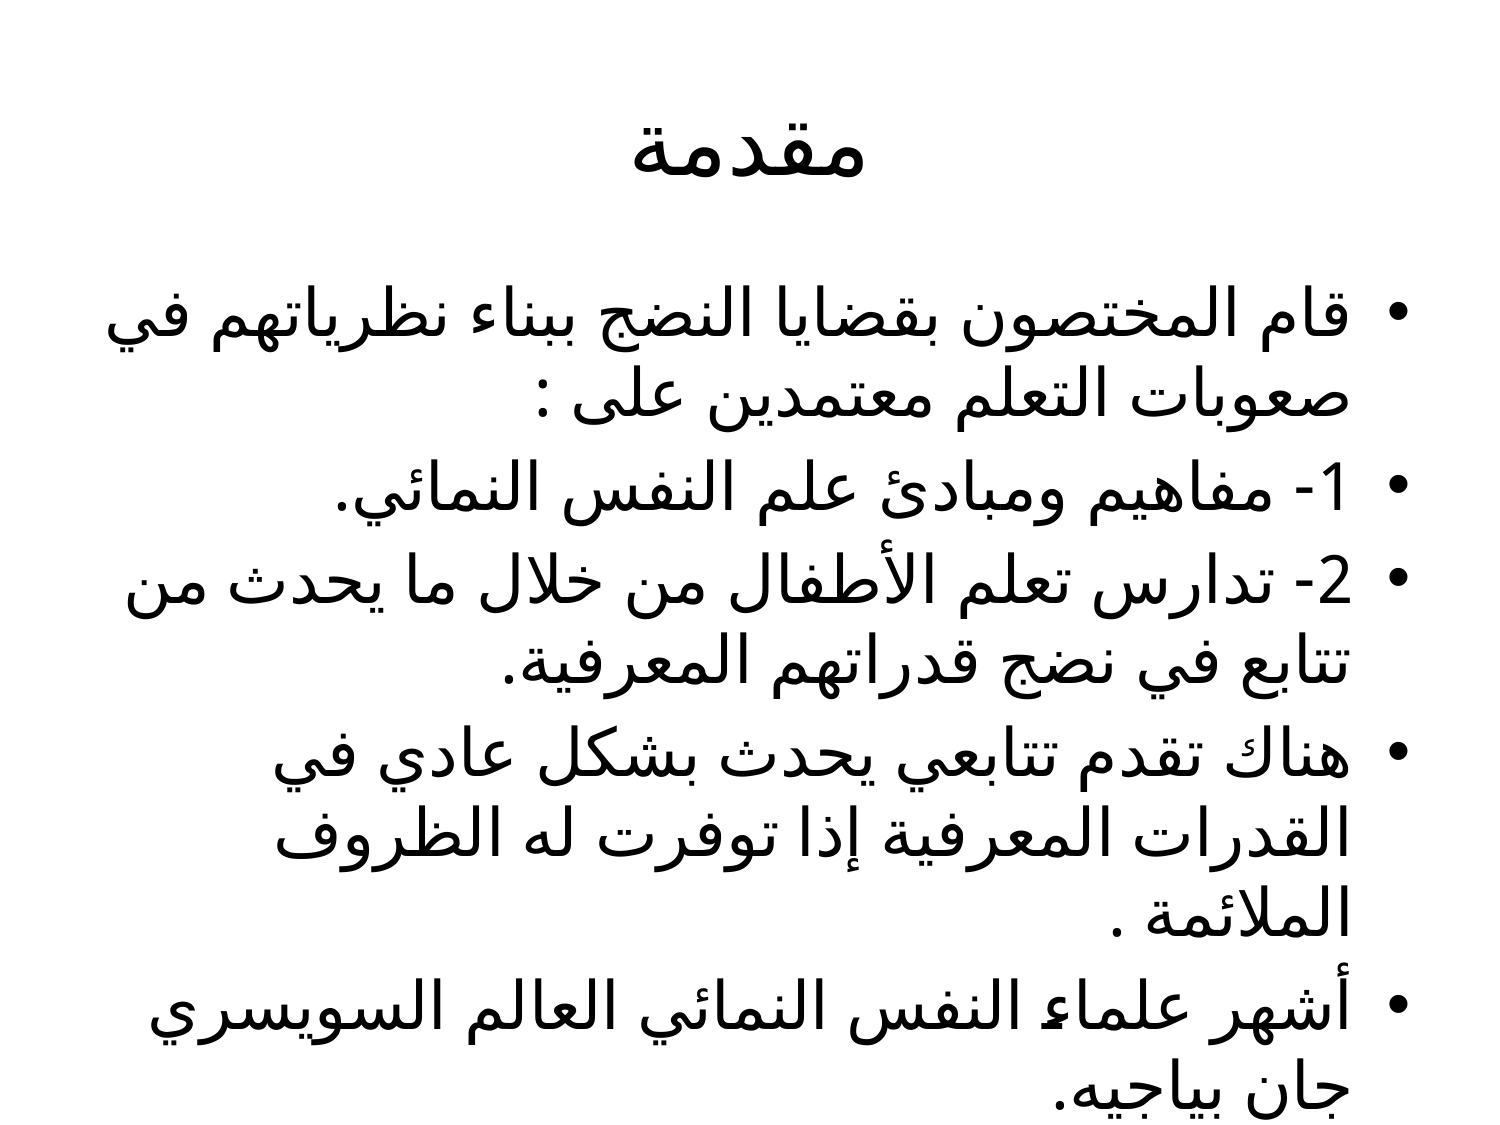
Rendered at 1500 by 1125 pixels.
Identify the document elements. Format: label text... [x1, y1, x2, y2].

title مقدمة [75, 45, 1425, 233]
list قام المختصون بقضايا النضج ببناء نظرياتهم في صعوبات التعلم معتمدين على : 1- مفاهيم ومبادئ علم النفس النمائي. 2- تدارس تعلم الأطفال من خلال ما يحدث من تتابع في نضج قدراتهم المعرفية. هناك تقدم تتابعي يحدث بشكل عادي في القدرات المعرفية إذا توفرت له الظروف الملائمة . أشهر علماء النفس النمائي العالم السويسري جان بياجيه. [75, 262, 1425, 1005]
